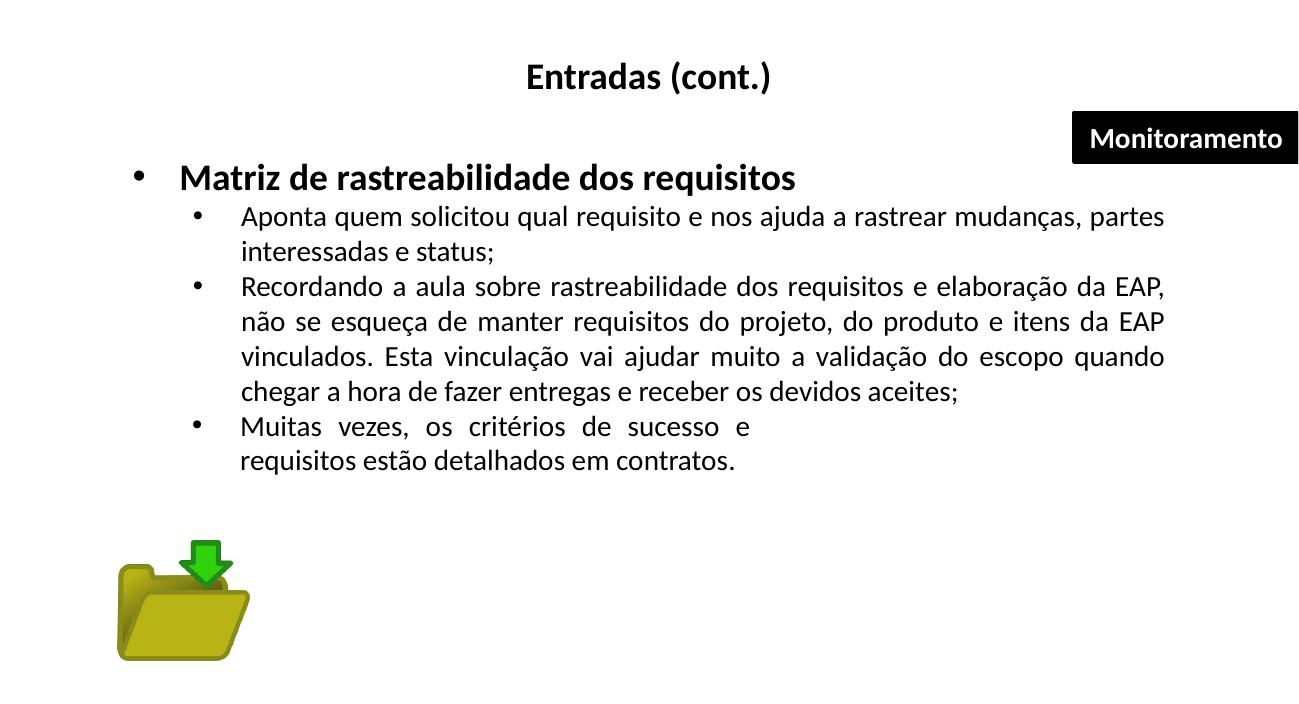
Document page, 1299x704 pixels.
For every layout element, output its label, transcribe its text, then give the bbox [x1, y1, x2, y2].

picture [117, 540, 250, 661]
text_box Monitoramento [1074, 112, 1299, 162]
text_box Entradas (cont.) [0, 44, 1299, 106]
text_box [116, 144, 1181, 506]
